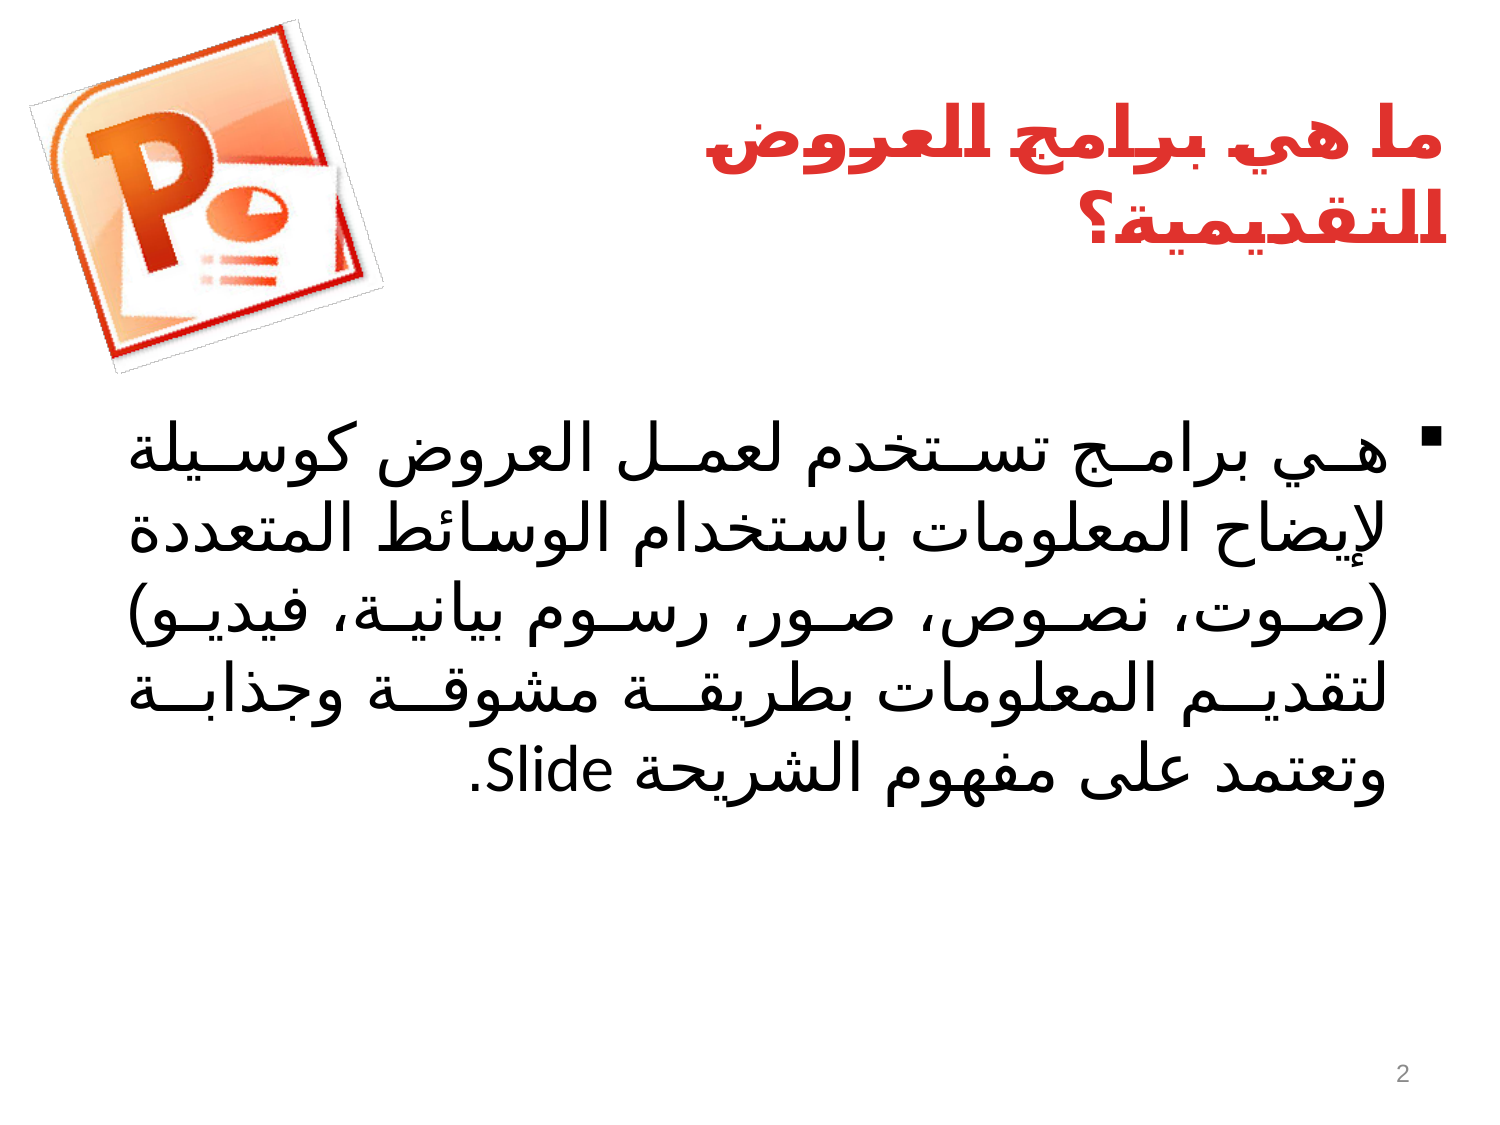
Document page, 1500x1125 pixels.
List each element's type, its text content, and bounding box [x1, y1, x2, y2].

picture [29, 19, 384, 374]
title ما هي برامج العروض التقديمية؟ [431, 78, 1463, 266]
list هي برامج تستخدم لعمل العروض كوسيلة لإيضاح المعلومات باستخدام الوسائط المتعددة (صوت، نصوص، صور، رسوم بيانية، فيديو) لتقديم المعلومات بطريقة مشوقة وجذابة وتعتمد على مفهوم الشريحة Slide. [112, 397, 1463, 863]
slide_number 2 [1074, 1042, 1425, 1103]
